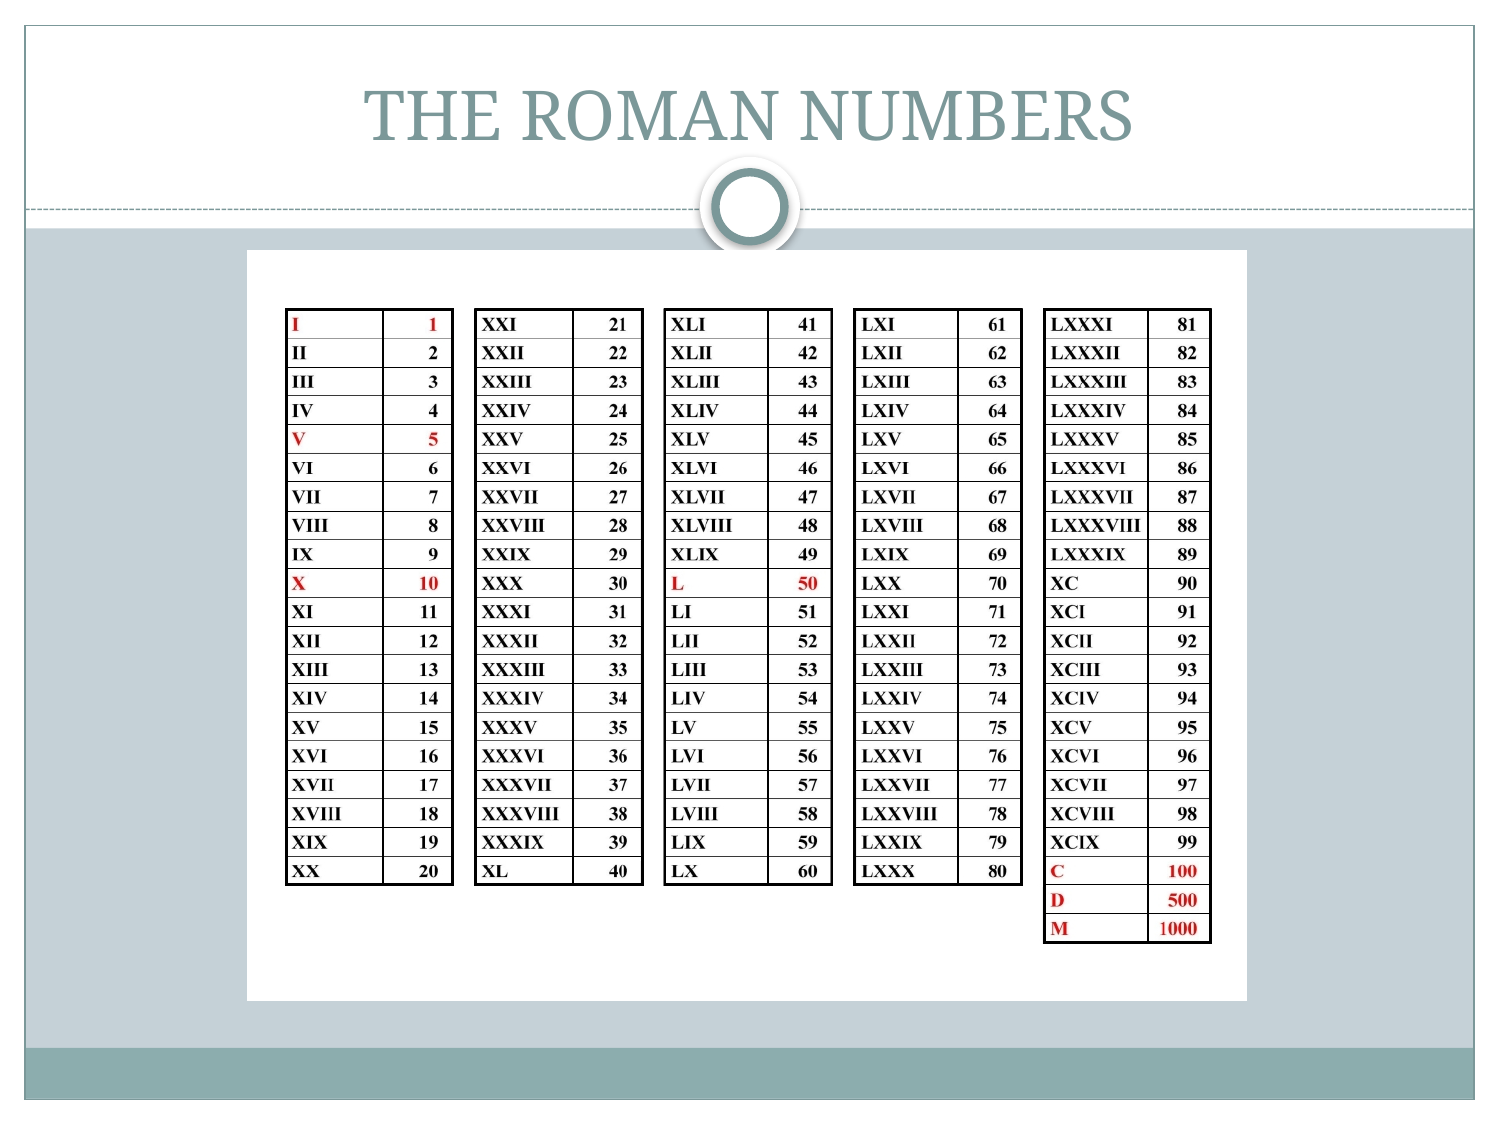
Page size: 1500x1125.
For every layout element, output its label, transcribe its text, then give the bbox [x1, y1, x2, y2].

title THE ROMAN NUMBERS [49, 37, 1450, 162]
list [246, 250, 1248, 1001]
